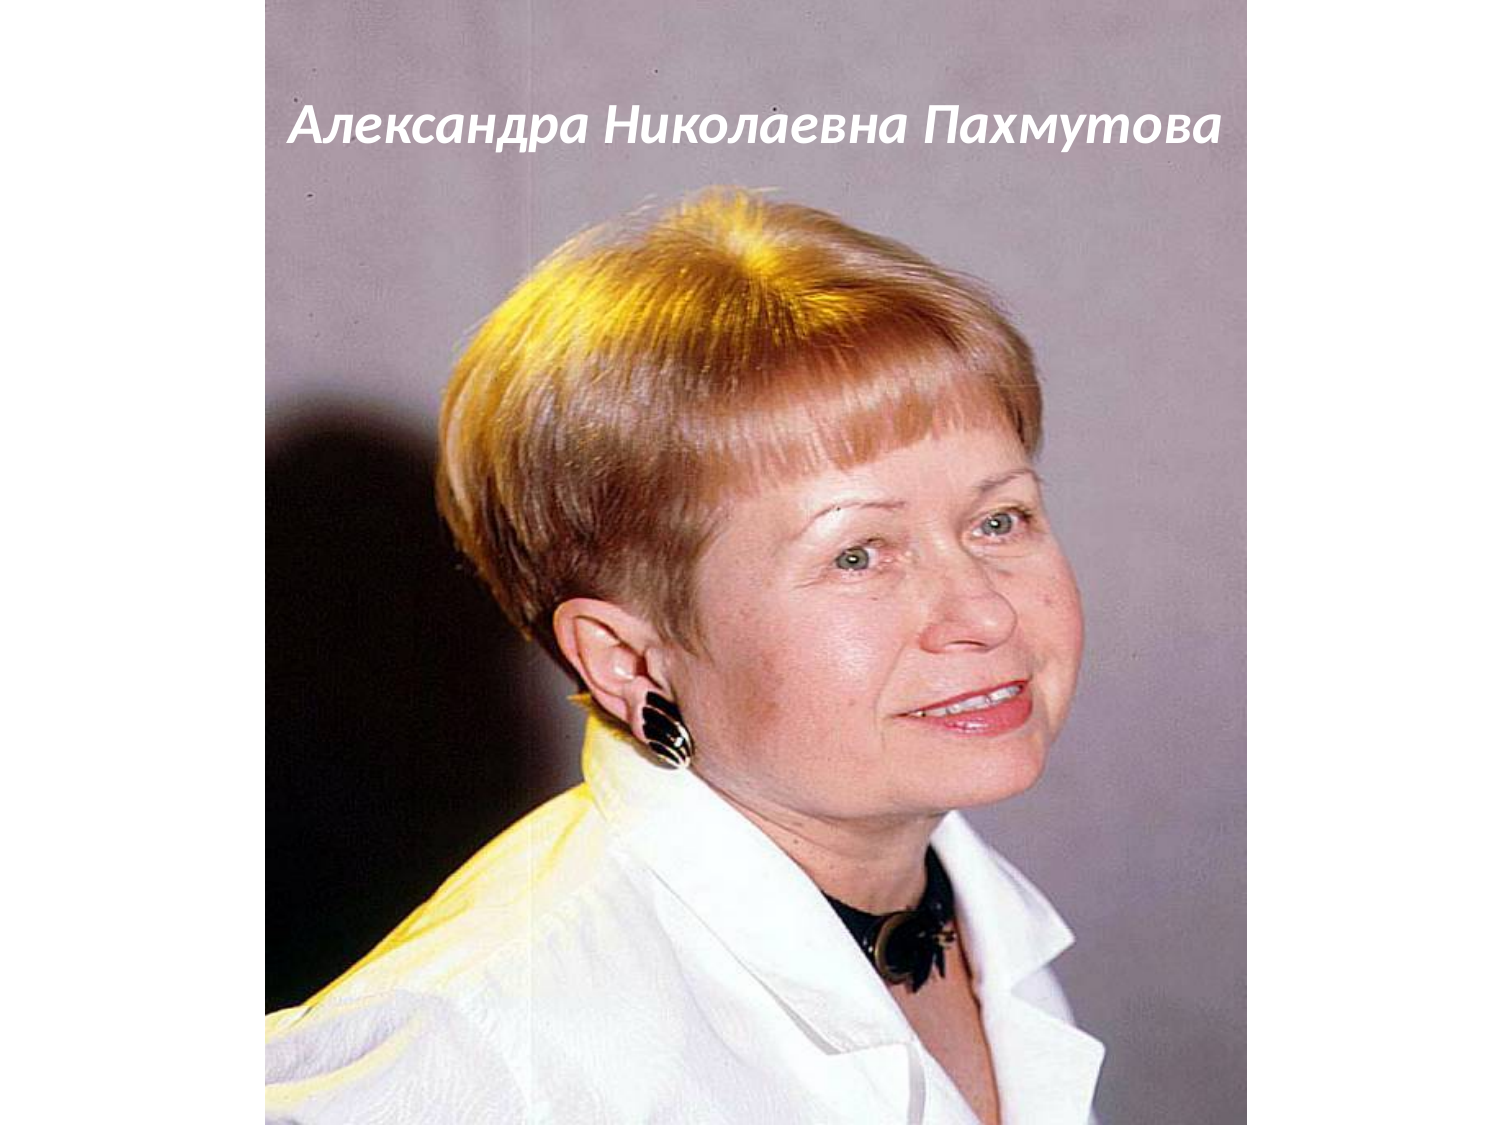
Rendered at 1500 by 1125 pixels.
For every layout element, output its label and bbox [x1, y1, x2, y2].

picture [265, 0, 1247, 1125]
